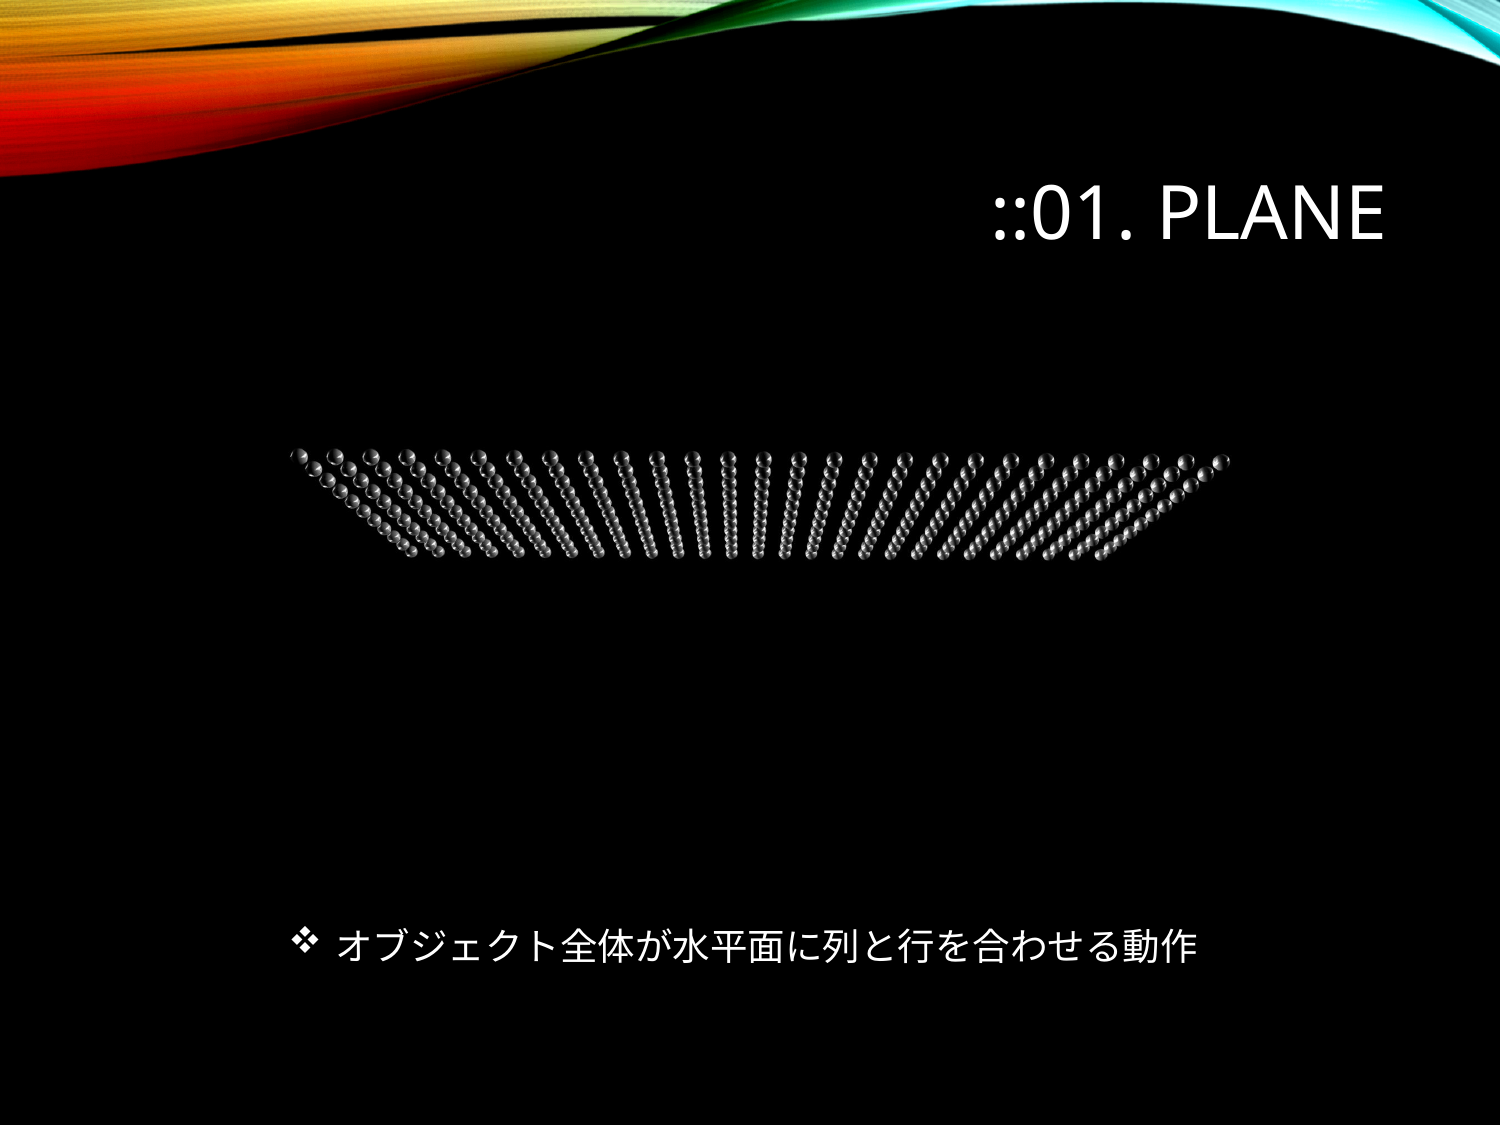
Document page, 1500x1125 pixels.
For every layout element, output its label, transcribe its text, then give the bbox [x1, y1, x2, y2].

picture [226, 360, 1294, 891]
picture [0, 0, 1500, 178]
title ::01. Plane [356, 125, 1403, 307]
text_box オブジェクト全体が水平面に列と行を合わせる動作 [145, 915, 1341, 975]
